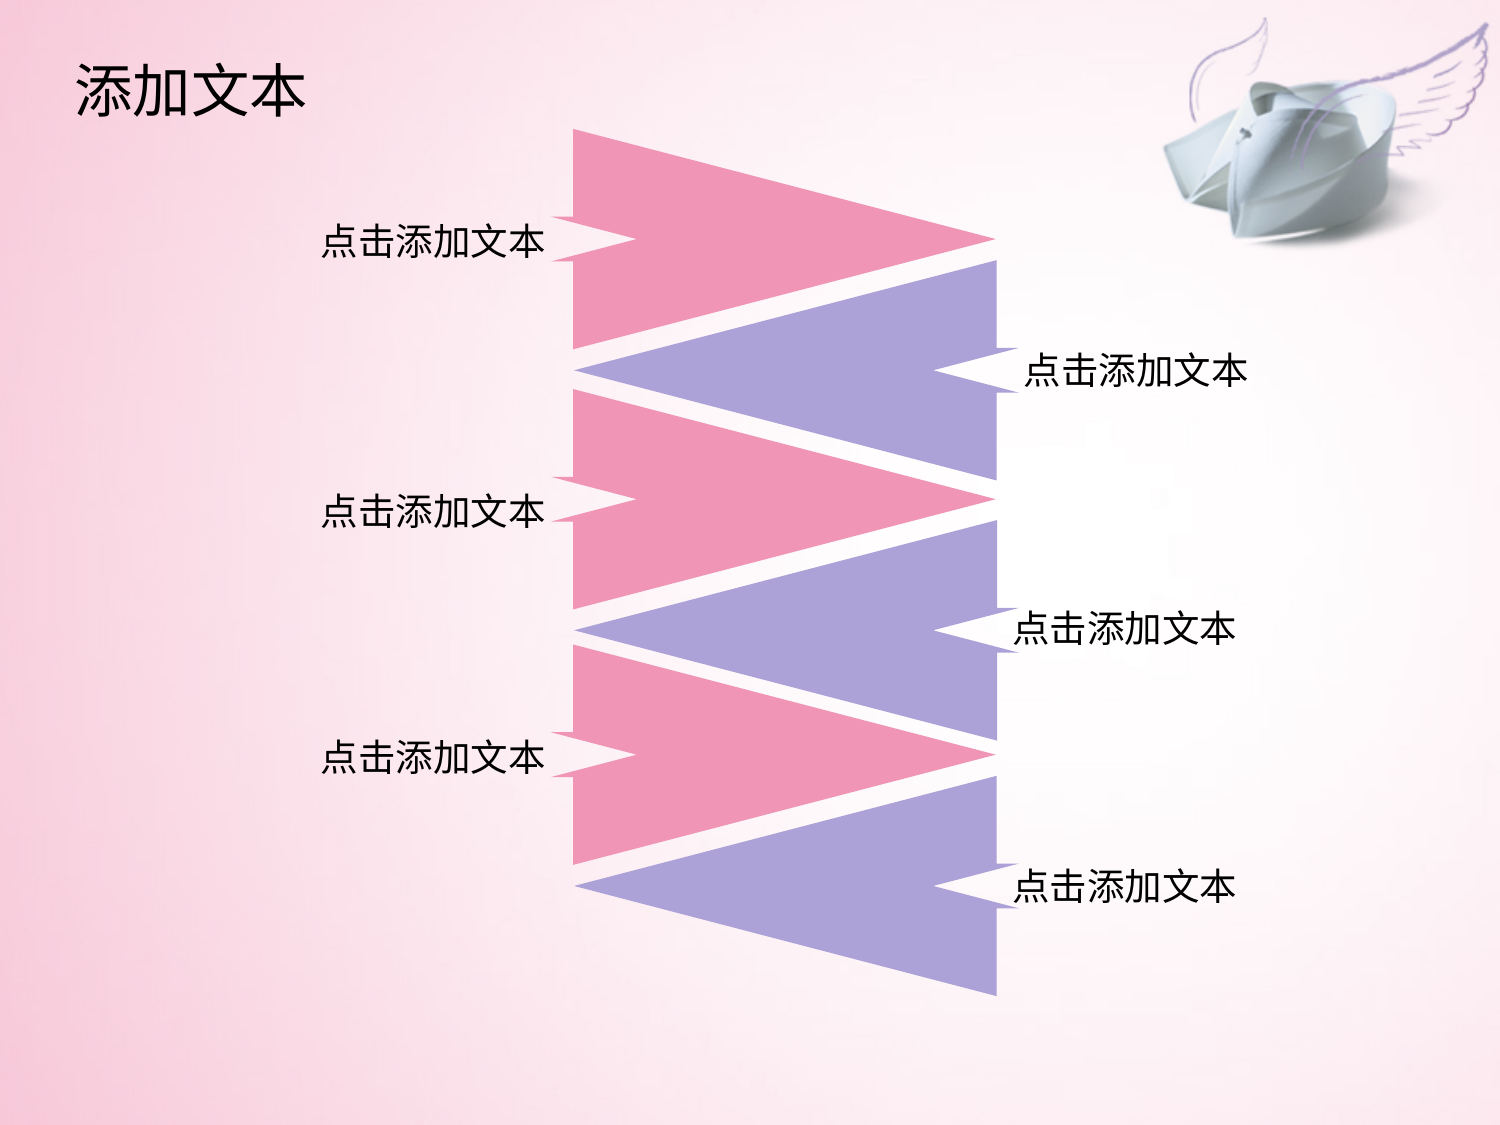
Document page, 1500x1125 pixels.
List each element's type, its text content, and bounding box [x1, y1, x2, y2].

text_box [561, 642, 998, 867]
text_box [548, 387, 998, 612]
text_box [571, 258, 1009, 483]
text_box [561, 126, 998, 352]
text_box 点击添加文本 [997, 597, 1253, 658]
text_box 点击添加文本 [305, 480, 561, 541]
picture [0, 0, 1500, 1125]
text_box 点击添加文本 [1009, 339, 1264, 400]
text_box [571, 518, 1000, 743]
text_box 添加文本 [60, 46, 323, 132]
text_box 点击添加文本 [997, 855, 1253, 916]
text_box 点击添加文本 [305, 210, 561, 271]
text_box 点击添加文本 [305, 726, 561, 787]
text_box [571, 773, 999, 999]
